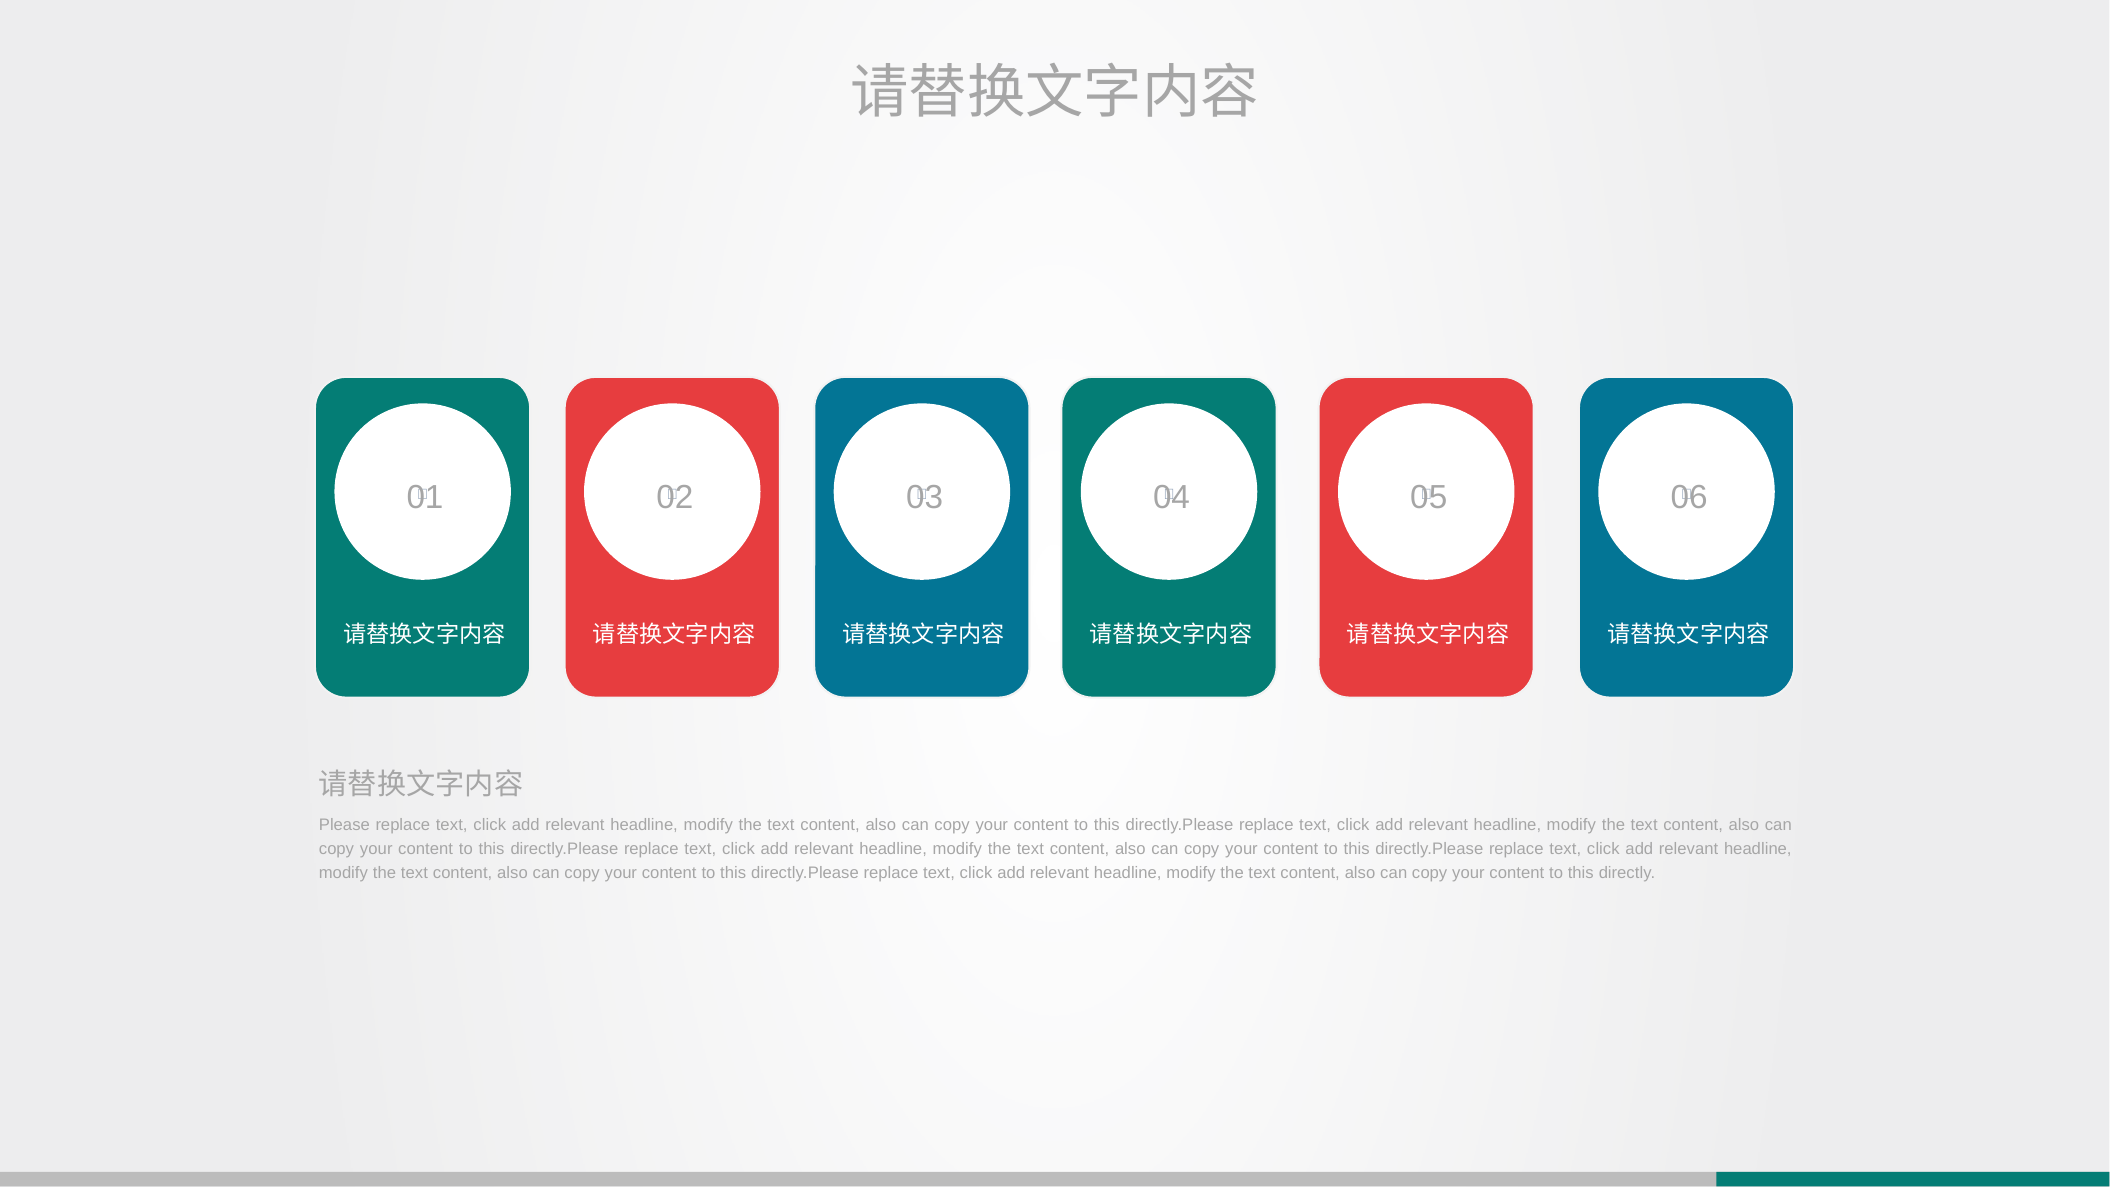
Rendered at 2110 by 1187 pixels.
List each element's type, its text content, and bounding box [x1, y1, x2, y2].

text_box [1060, 375, 1278, 699]
text_box 请替换文字内容 [1322, 602, 1534, 659]
text_box 请替换文字内容 [318, 751, 630, 808]
text_box [1577, 375, 1796, 699]
text_box  [1597, 402, 1776, 581]
text_box [563, 375, 781, 699]
text_box 06 [1620, 437, 1758, 546]
text_box  [1336, 402, 1516, 581]
text_box  [333, 402, 512, 581]
text_box 04 [1103, 437, 1240, 546]
text_box 请替换文字内容 [1065, 602, 1277, 659]
text_box 01 [356, 437, 494, 546]
text_box  [583, 402, 762, 581]
text_box 请替换文字内容 [1582, 602, 1795, 659]
text_box 请替换文字内容 [820, 32, 1289, 124]
text_box 请替换文字内容 [318, 602, 531, 659]
picture [0, 0, 2110, 1171]
text_box 请替换文字内容 [568, 602, 780, 659]
text_box 03 [856, 437, 993, 546]
text_box  [832, 402, 1012, 581]
text_box Please replace text, click add relevant headline, modify the text content, also can copy your content to this directly.Please replace text, click add relevant headline, modify the text content, also can copy your content to this directly.Please replace text, click add relevant headline, modify the text content, also can copy your content to this directly.Please replace text, click add relevant headline, modify the text content, also can copy your content to this directly.Please replace text, click add relevant headline, modify the text content, also can copy your content to this directly. [318, 810, 1795, 946]
text_box [313, 375, 532, 699]
text_box 请替换文字内容 [817, 602, 1030, 659]
text_box [813, 375, 1031, 699]
text_box 02 [606, 437, 743, 546]
text_box 05 [1360, 437, 1497, 546]
text_box [1317, 375, 1535, 699]
text_box  [1079, 402, 1259, 581]
